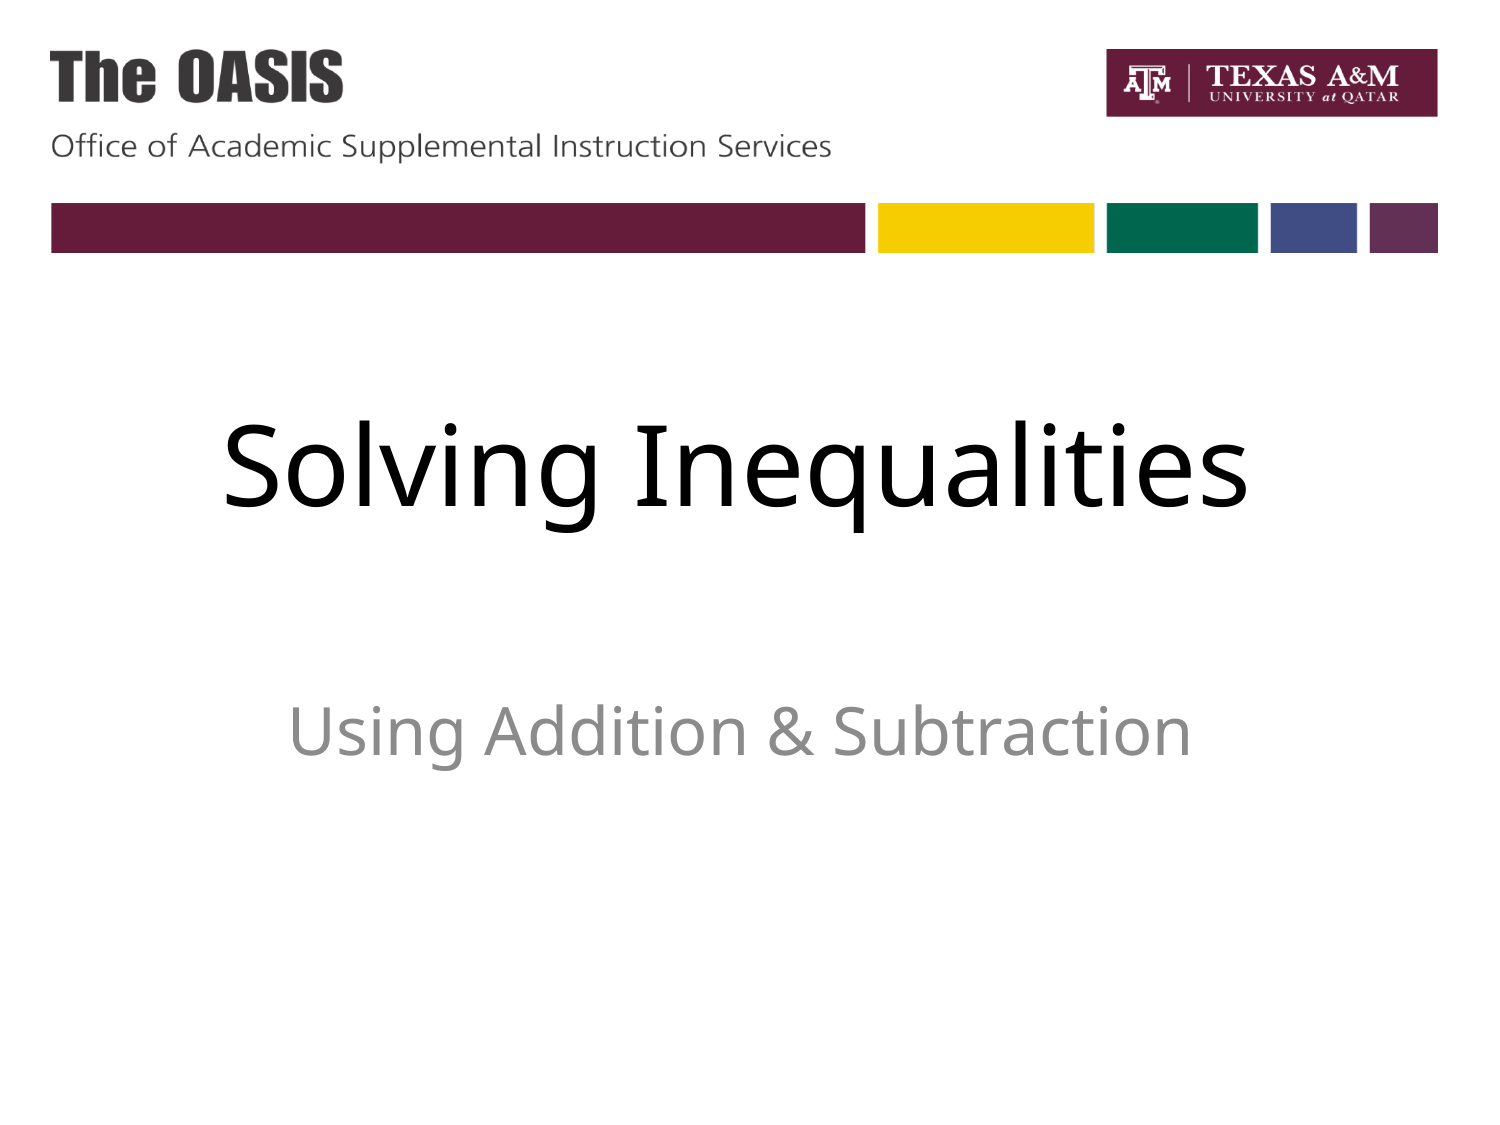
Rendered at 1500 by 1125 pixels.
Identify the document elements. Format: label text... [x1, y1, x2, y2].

picture [49, 49, 1438, 253]
title Solving Inequalities [99, 378, 1374, 546]
subtitle Using Addition & Subtraction [216, 680, 1267, 1125]
